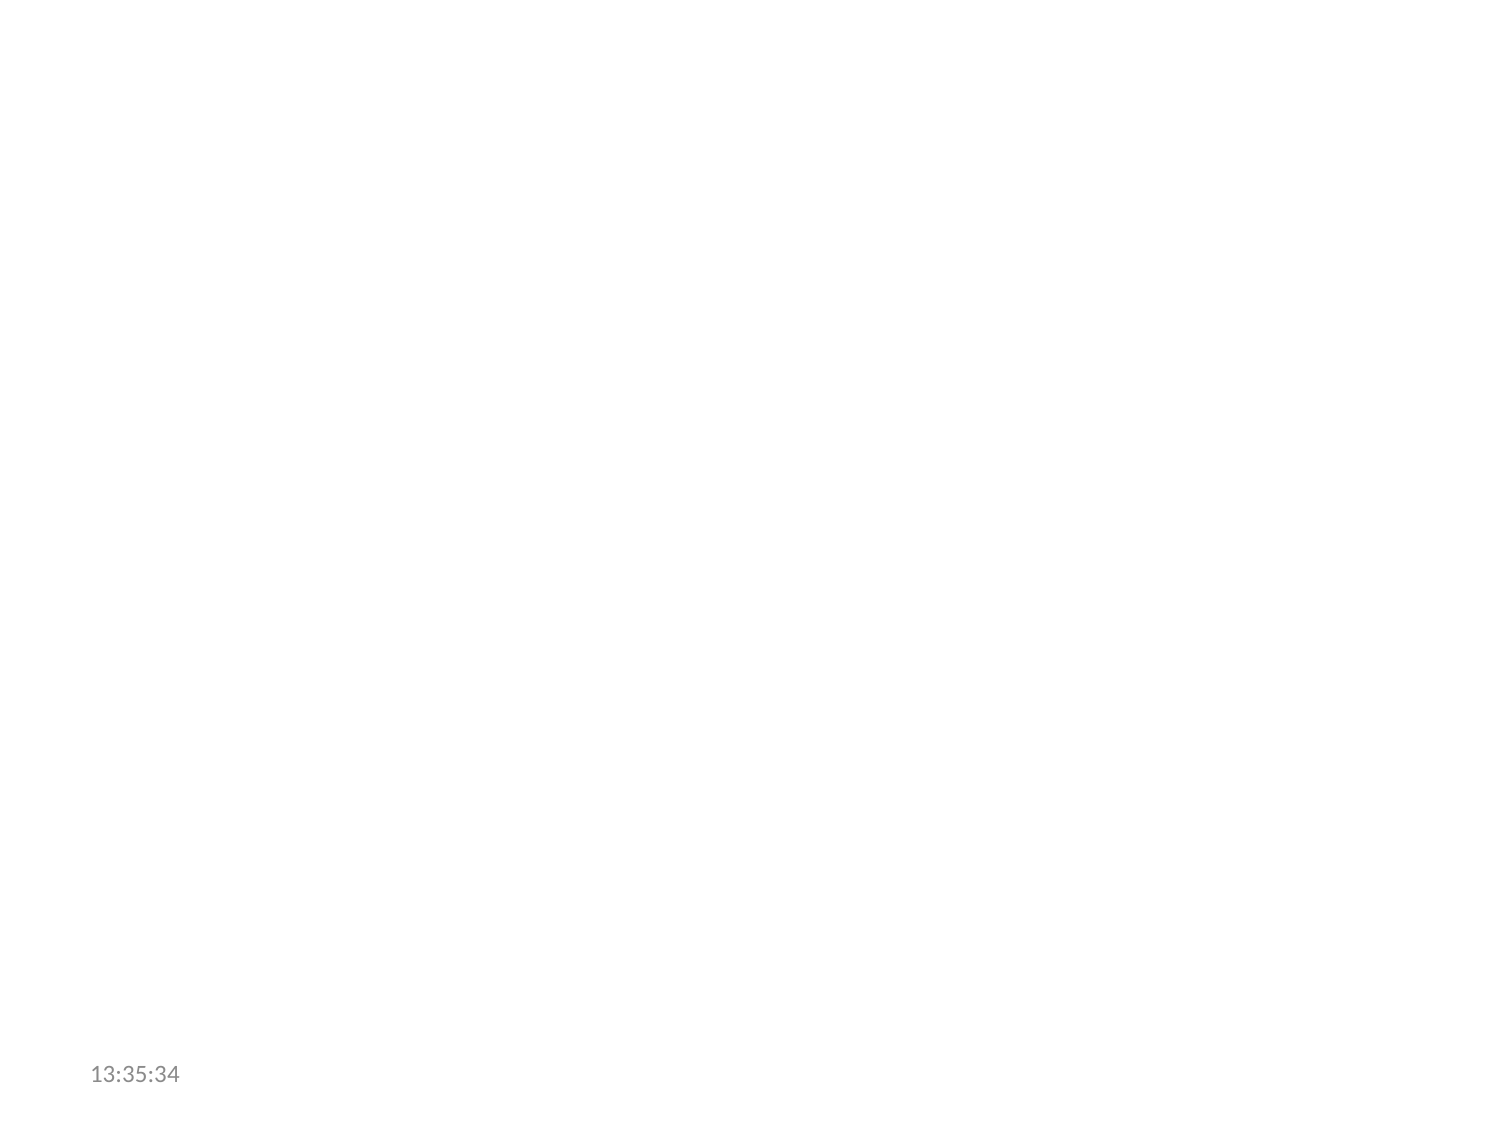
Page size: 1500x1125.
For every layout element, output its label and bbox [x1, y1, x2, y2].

slide_number [75, 1042, 425, 1103]
